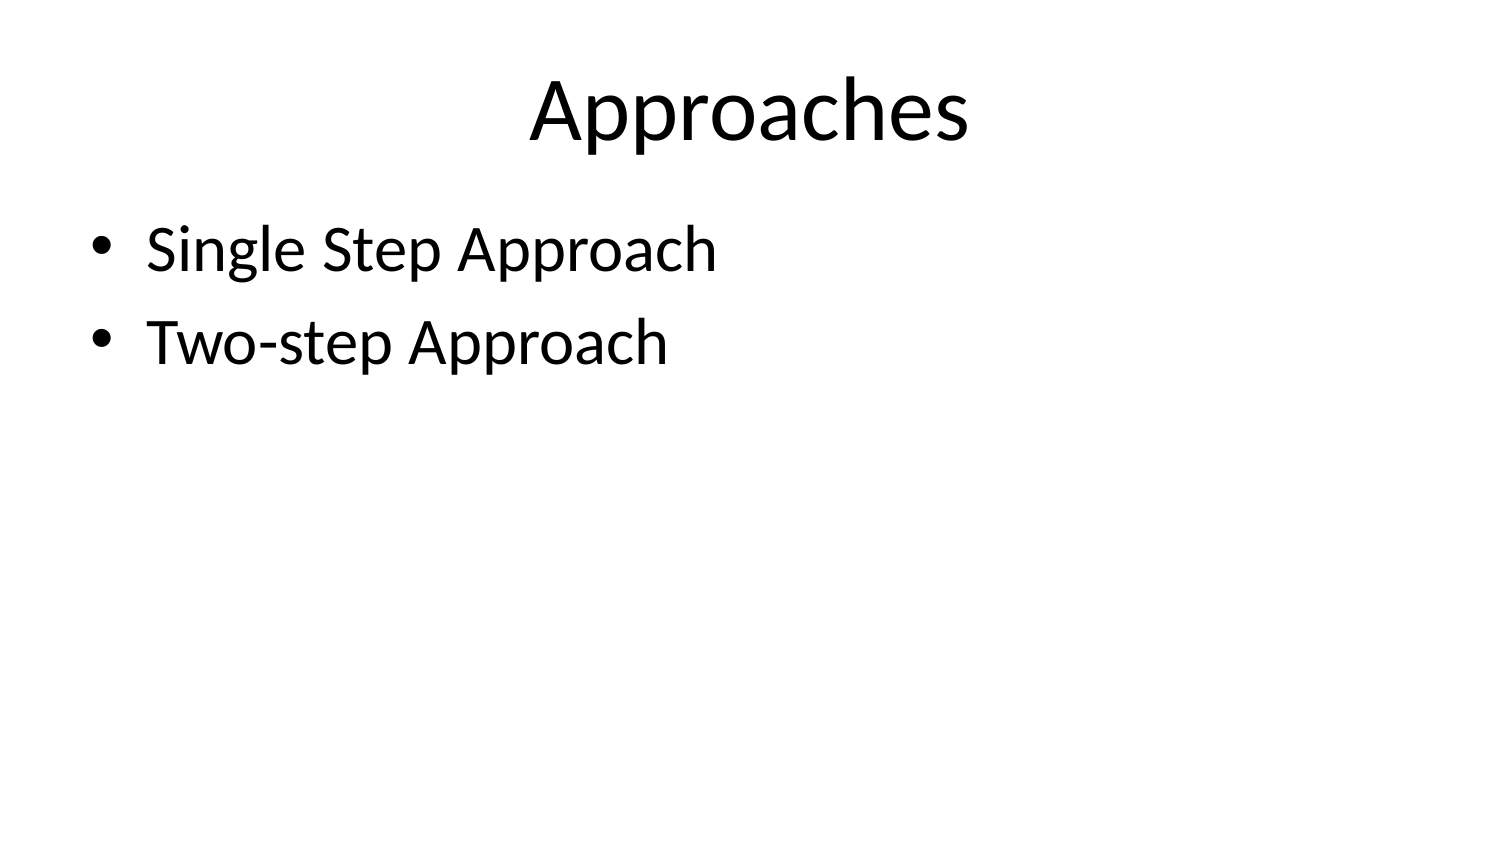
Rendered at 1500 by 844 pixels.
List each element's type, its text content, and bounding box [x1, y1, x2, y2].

list Single Step Approach Two-step Approach [75, 196, 1425, 754]
title Approaches [75, 33, 1425, 175]
